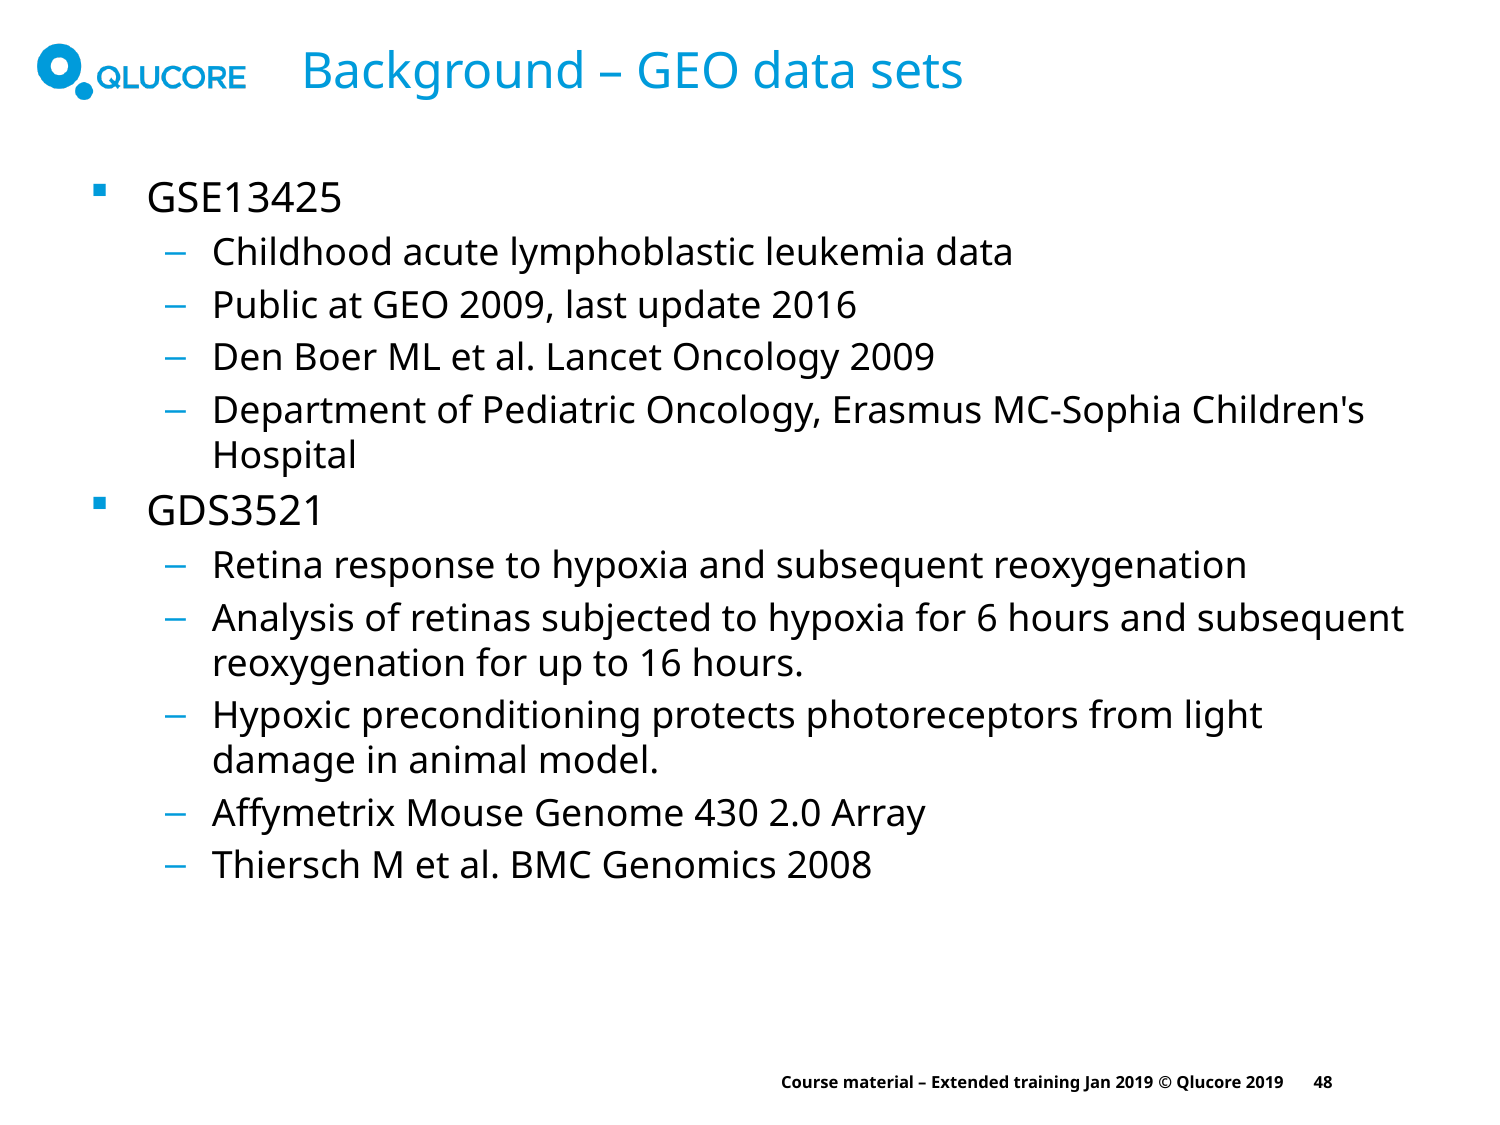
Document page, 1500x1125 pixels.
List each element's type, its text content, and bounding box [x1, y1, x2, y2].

title Background – GEO data sets [286, 10, 1445, 127]
list GSE13425 Childhood acute lymphoblastic leukemia data Public at GEO 2009, last update 2016 Den Boer ML et al. Lancet Oncology 2009 Department of Pediatric Oncology, Erasmus MC-Sophia Children's Hospital GDS3521 Retina response to hypoxia and subsequent reoxygenation Analysis of retinas subjected to hypoxia for 6 hours and subsequent reoxygenation for up to 16 hours. Hypoxic preconditioning protects photoreceptors from light damage in animal model. Affymetrix Mouse Genome 430 2.0 Array Thiersch M et al. BMC Genomics 2008 [75, 163, 1425, 1052]
